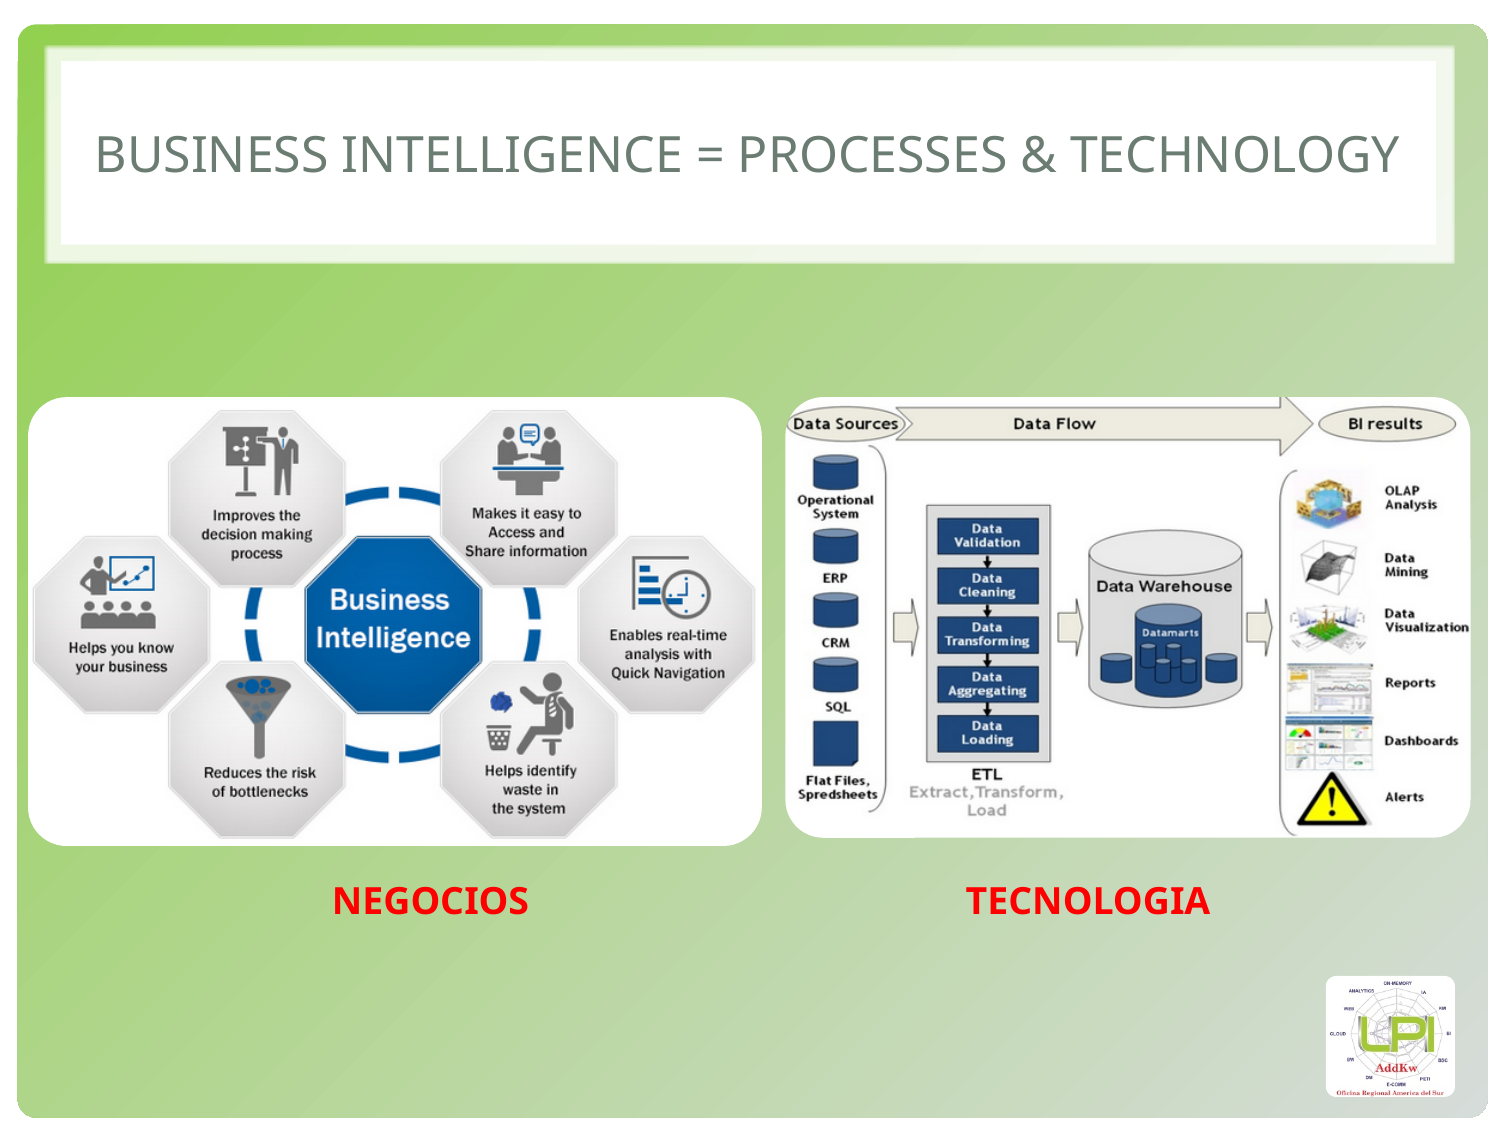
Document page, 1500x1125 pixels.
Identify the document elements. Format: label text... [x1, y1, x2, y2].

picture [27, 396, 763, 847]
title Business Intelligence = processes & technology [69, 66, 1425, 238]
picture [785, 396, 1471, 838]
text_box NEGOCIOS [317, 869, 545, 930]
picture [1325, 975, 1455, 1097]
text_box TECNOLOGIA [950, 869, 1226, 930]
